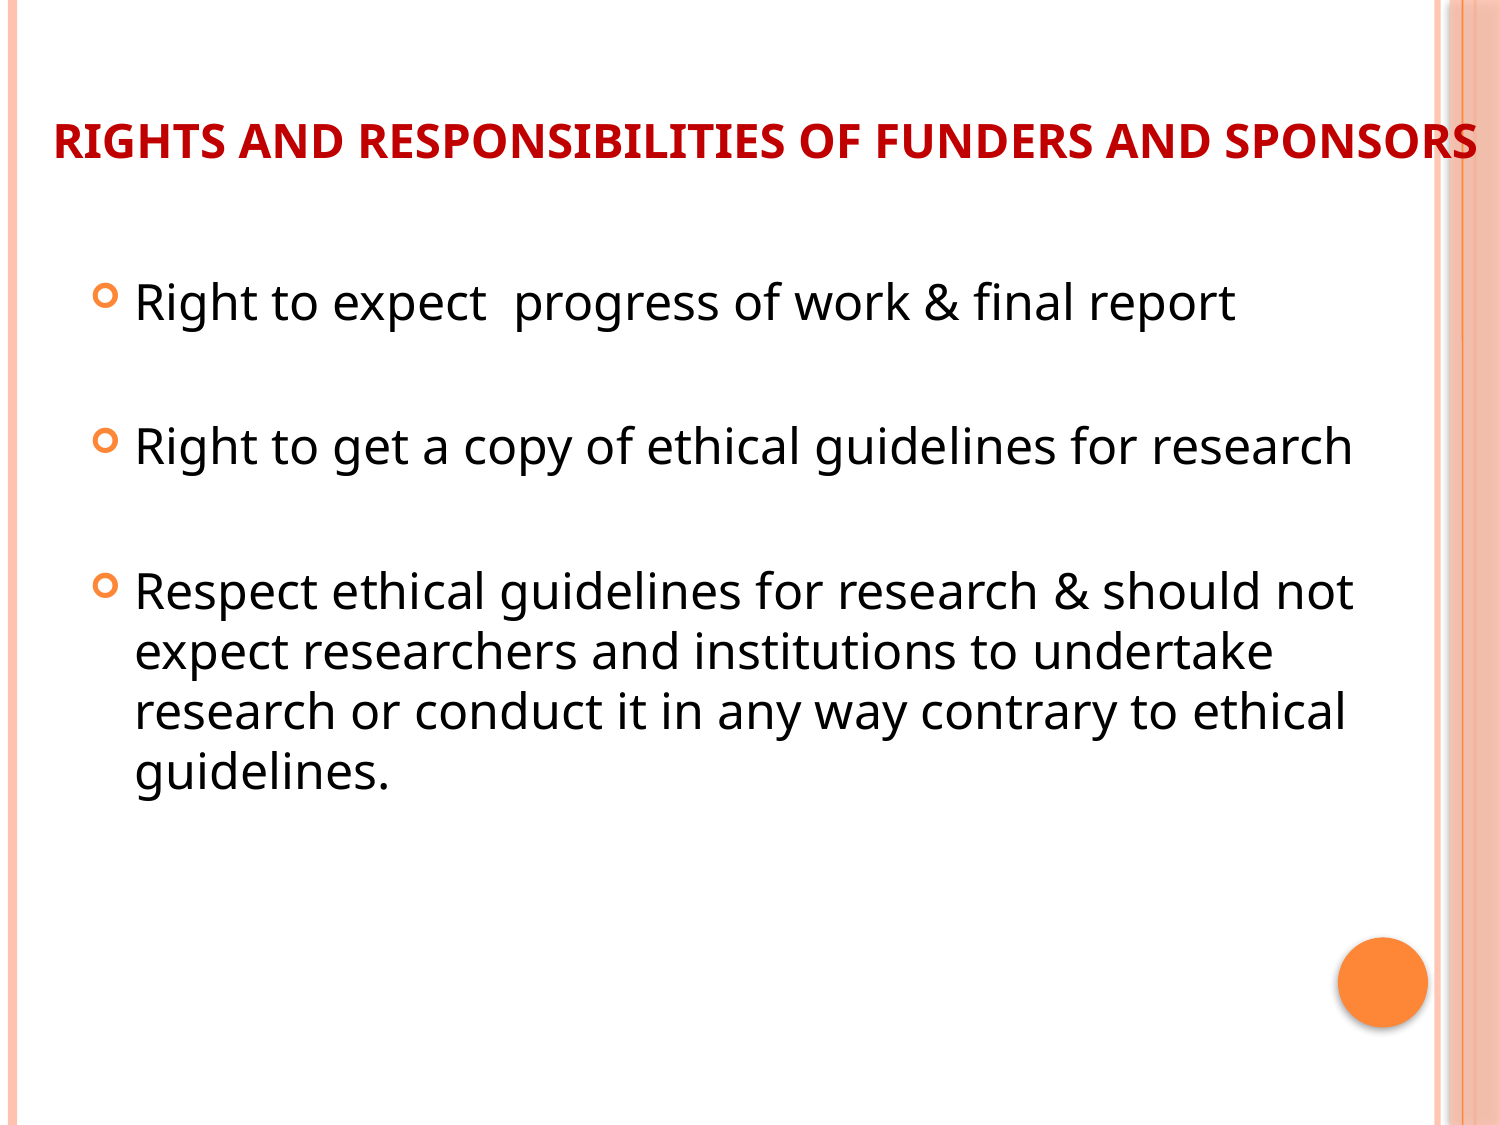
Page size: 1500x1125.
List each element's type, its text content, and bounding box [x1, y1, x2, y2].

list Right to expect progress of work & final report Right to get a copy of ethical guidelines for research Respect ethical guidelines for research & should not expect researchers and institutions to undertake research or conduct it in any way contrary to ethical guidelines. [75, 262, 1438, 1062]
title Rights and Responsibilities of Funders and Sponsors [37, 45, 1500, 233]
